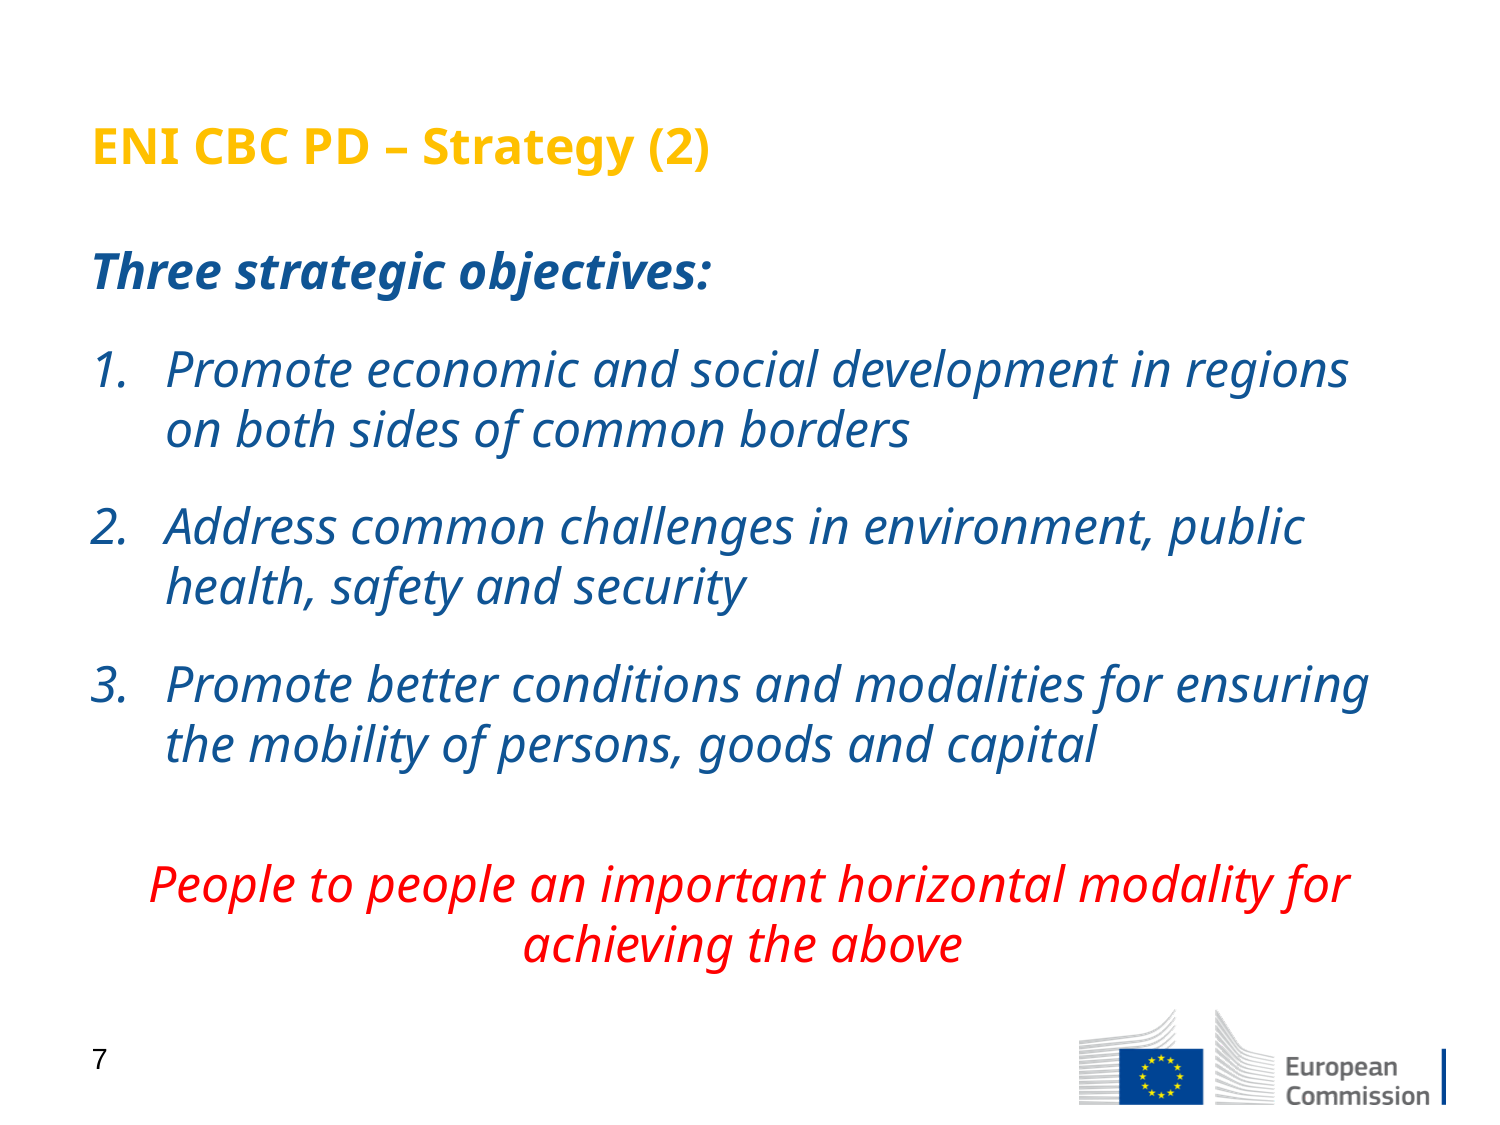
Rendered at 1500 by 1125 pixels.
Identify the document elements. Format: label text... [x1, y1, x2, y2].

list Three strategic objectives: Promote economic and social development in regions on both sides of common borders Address common challenges in environment, public health, safety and security Promote better conditions and modalities for ensuring the mobility of persons, goods and capital People to people an important horizontal modality for achieving the above [74, 231, 1426, 1044]
picture [1078, 1008, 1447, 1106]
slide_number 7 [76, 1044, 427, 1112]
title ENI CBC PD – Strategy (2) [76, 67, 1428, 222]
